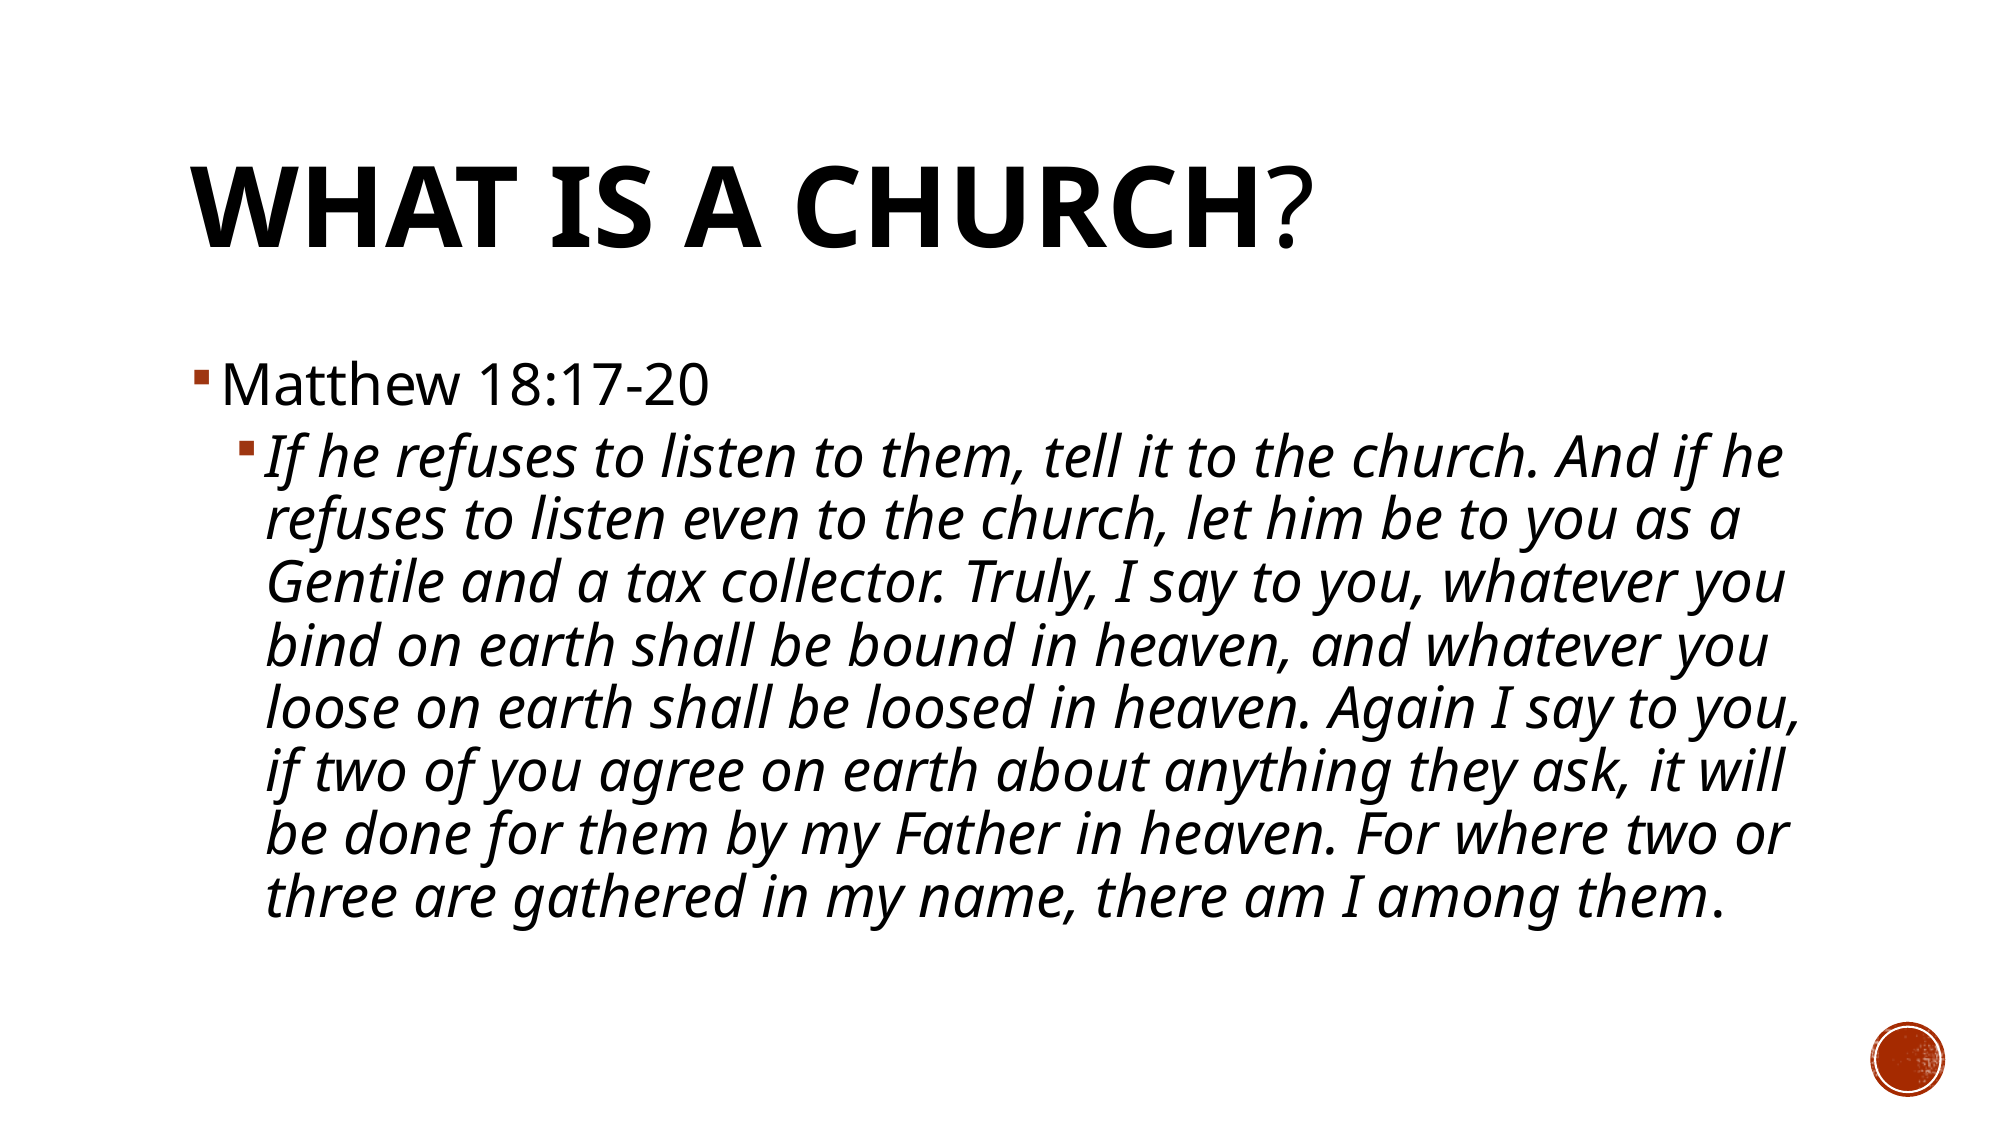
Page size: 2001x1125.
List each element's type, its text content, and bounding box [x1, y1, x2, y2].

list Matthew 18:17-20 If he refuses to listen to them, tell it to the church. And if he refuses to listen even to the church, let him be to you as a Gentile and a tax collector. Truly, I say to you, whatever you bind on earth shall be bound in heaven, and whatever you loose on earth shall be loosed in heaven. Again I say to you, if two of you agree on earth about anything they ask, it will be done for them by my Father in heaven. For where two or three are gathered in my name, there am I among them. [175, 348, 1826, 1013]
title What is a Church? [175, 79, 1826, 344]
